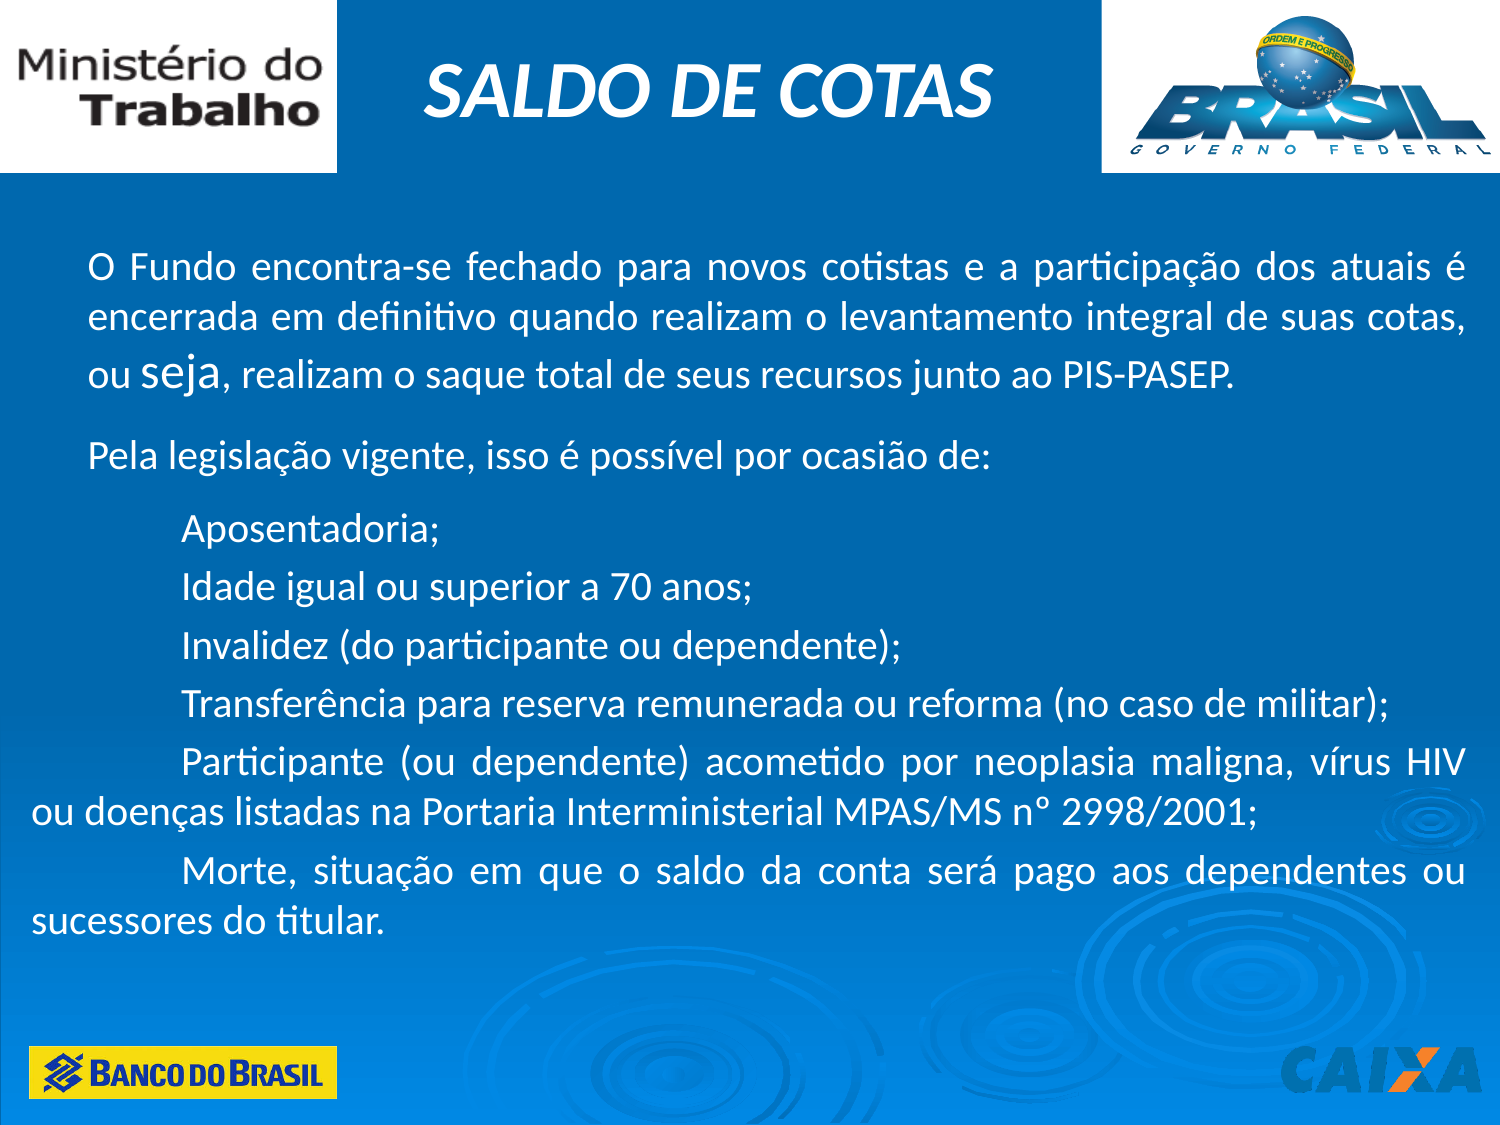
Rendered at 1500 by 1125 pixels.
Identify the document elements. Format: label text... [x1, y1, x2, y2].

picture [0, 0, 337, 173]
text_box SALDO DE COTAS [342, 28, 1076, 141]
text_box O Fundo encontra-se fechado para novos cotistas e a participação dos atuais é encerrada em definitivo quando realizam o levantamento integral de suas cotas, ou seja, realizam o saque total de seus recursos junto ao PIS-PASEP. Pela legislação vigente, isso é possível por ocasião de: Aposentadoria; Idade igual ou superior a 70 anos; Invalidez (do participante ou dependente); Transferência para reserva remunerada ou reforma (no caso de militar); Participante (ou dependente) acometido por neoplasia maligna, vírus HIV ou doenças listadas na Portaria Interministerial MPAS/MS nº 2998/2001; Morte, situação em que o saldo da conta será pago aos dependentes ou sucessores do titular. [16, 231, 1482, 975]
picture [1281, 1046, 1482, 1093]
picture [1101, 0, 1500, 173]
picture [29, 1046, 337, 1099]
